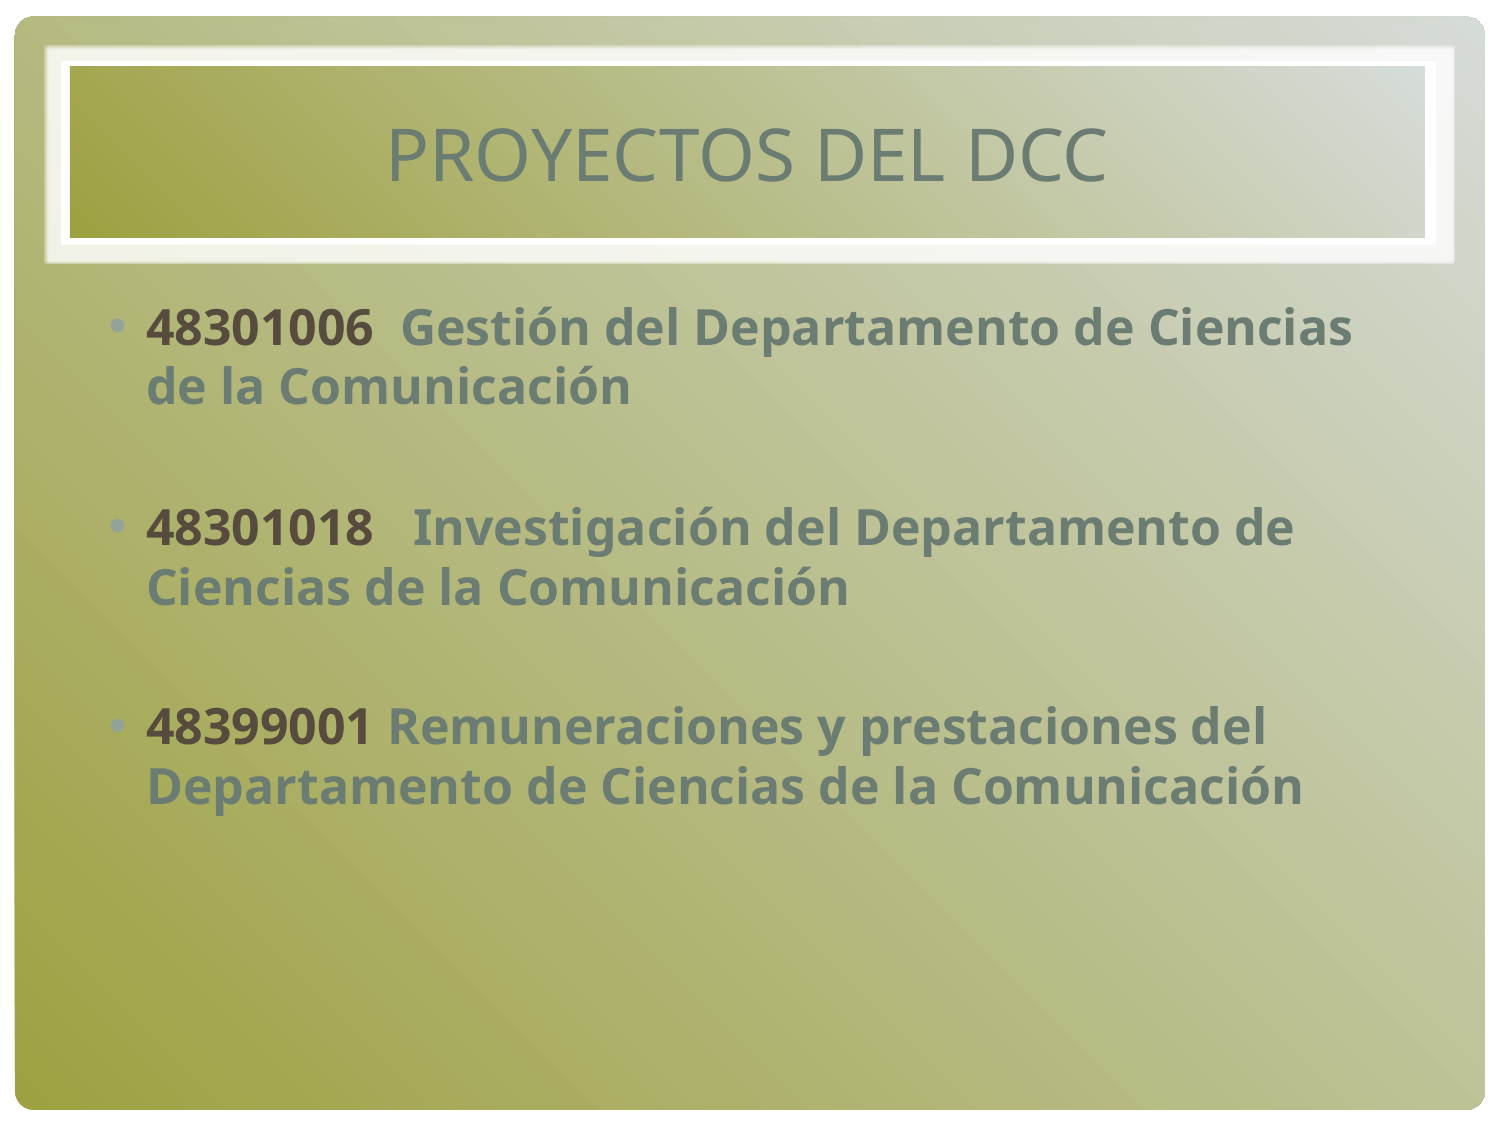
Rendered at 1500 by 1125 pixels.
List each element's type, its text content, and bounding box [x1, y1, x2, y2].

title Proyectos del dcc [69, 66, 1425, 238]
list 48301006 Gestión del Departamento de Ciencias de la Comunicación 48301018 Investigación del Departamento de Ciencias de la Comunicación 48399001 Remuneraciones y prestaciones del Departamento de Ciencias de la Comunicación [75, 287, 1425, 1005]
